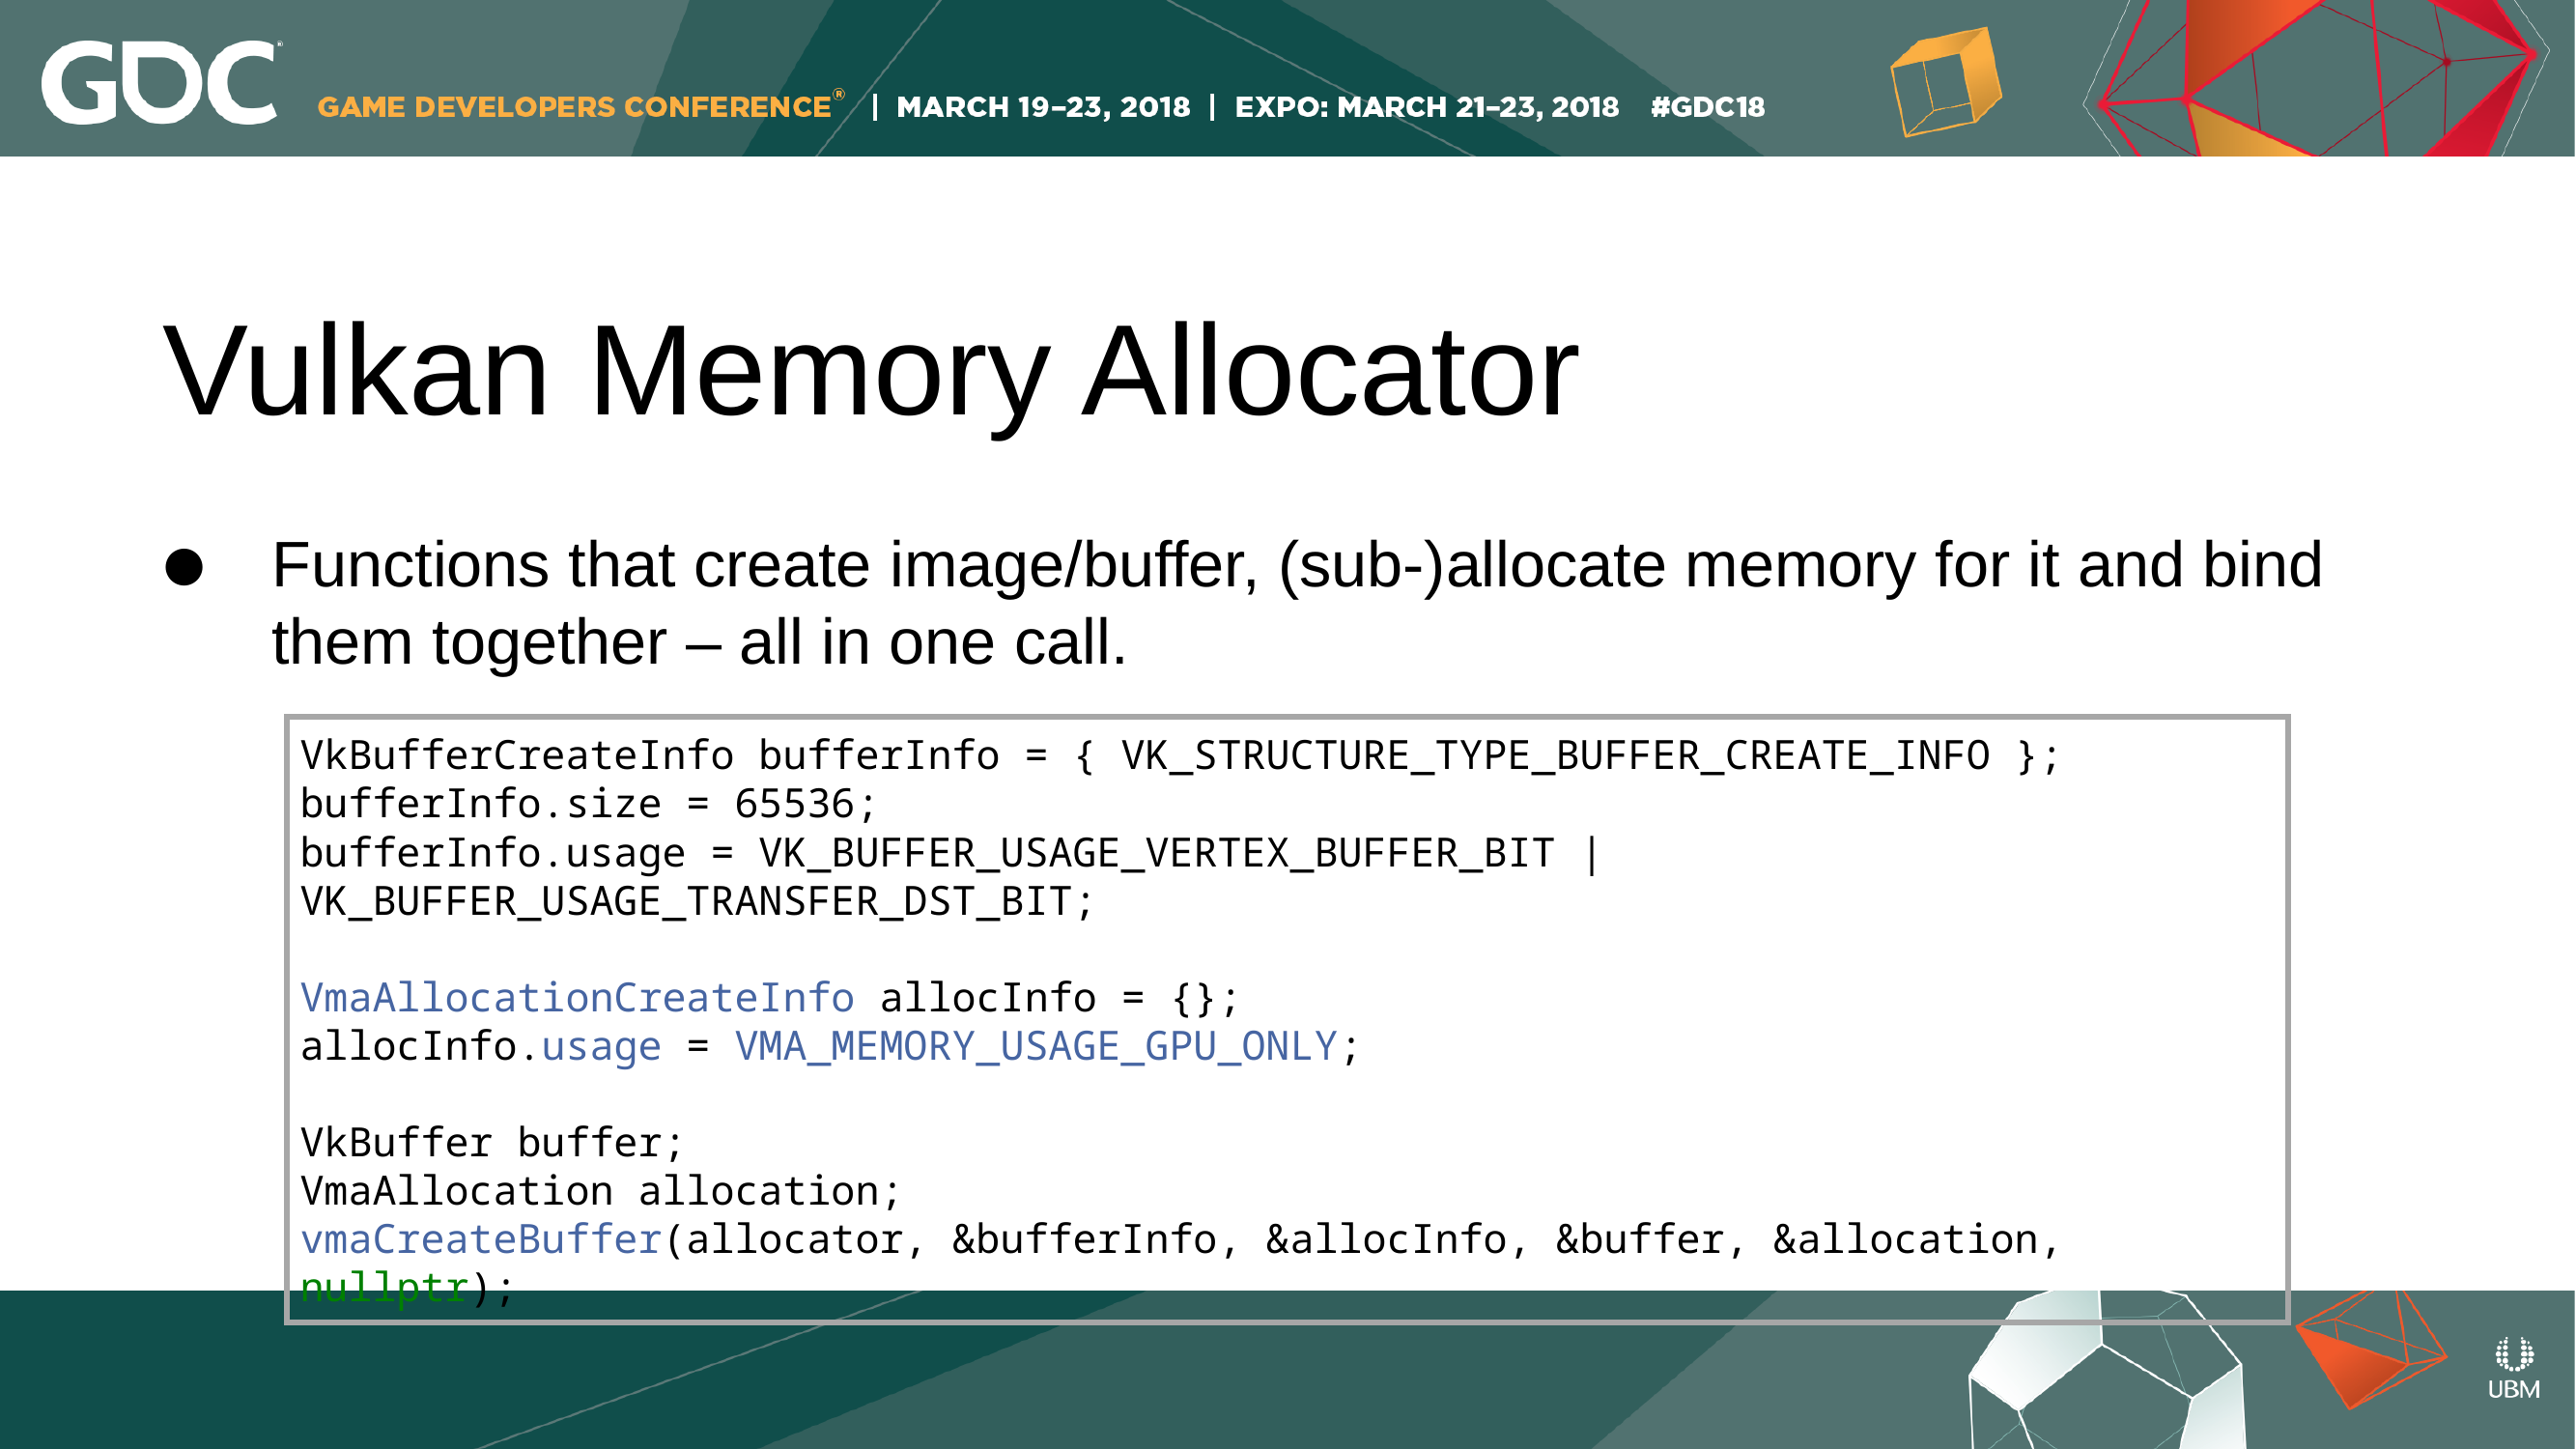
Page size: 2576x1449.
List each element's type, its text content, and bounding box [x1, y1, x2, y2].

title Vulkan Memory Allocator [150, 272, 2426, 495]
text_box VkBufferCreateInfo bufferInfo = { VK_STRUCTURE_TYPE_BUFFER_CREATE_INFO }; bufferInfo.size = 65536; bufferInfo.usage = VK_BUFFER_USAGE_VERTEX_BUFFER_BIT | VK_BUFFER_USAGE_TRANSFER_DST_BIT; VmaAllocationCreateInfo allocInfo = {}; allocInfo.usage = VMA_MEMORY_USAGE_GPU_ONLY; VkBuffer buffer; VmaAllocation allocation; vmaCreateBuffer(allocator, &bufferInfo, &allocInfo, &buffer, &allocation, nullptr); [287, 1283, 2289, 1322]
picture [0, 0, 2575, 1449]
text_box Functions that create image/buffer, (sub-)allocate memory for it and bind them together – all in one call. [150, 509, 2426, 1283]
